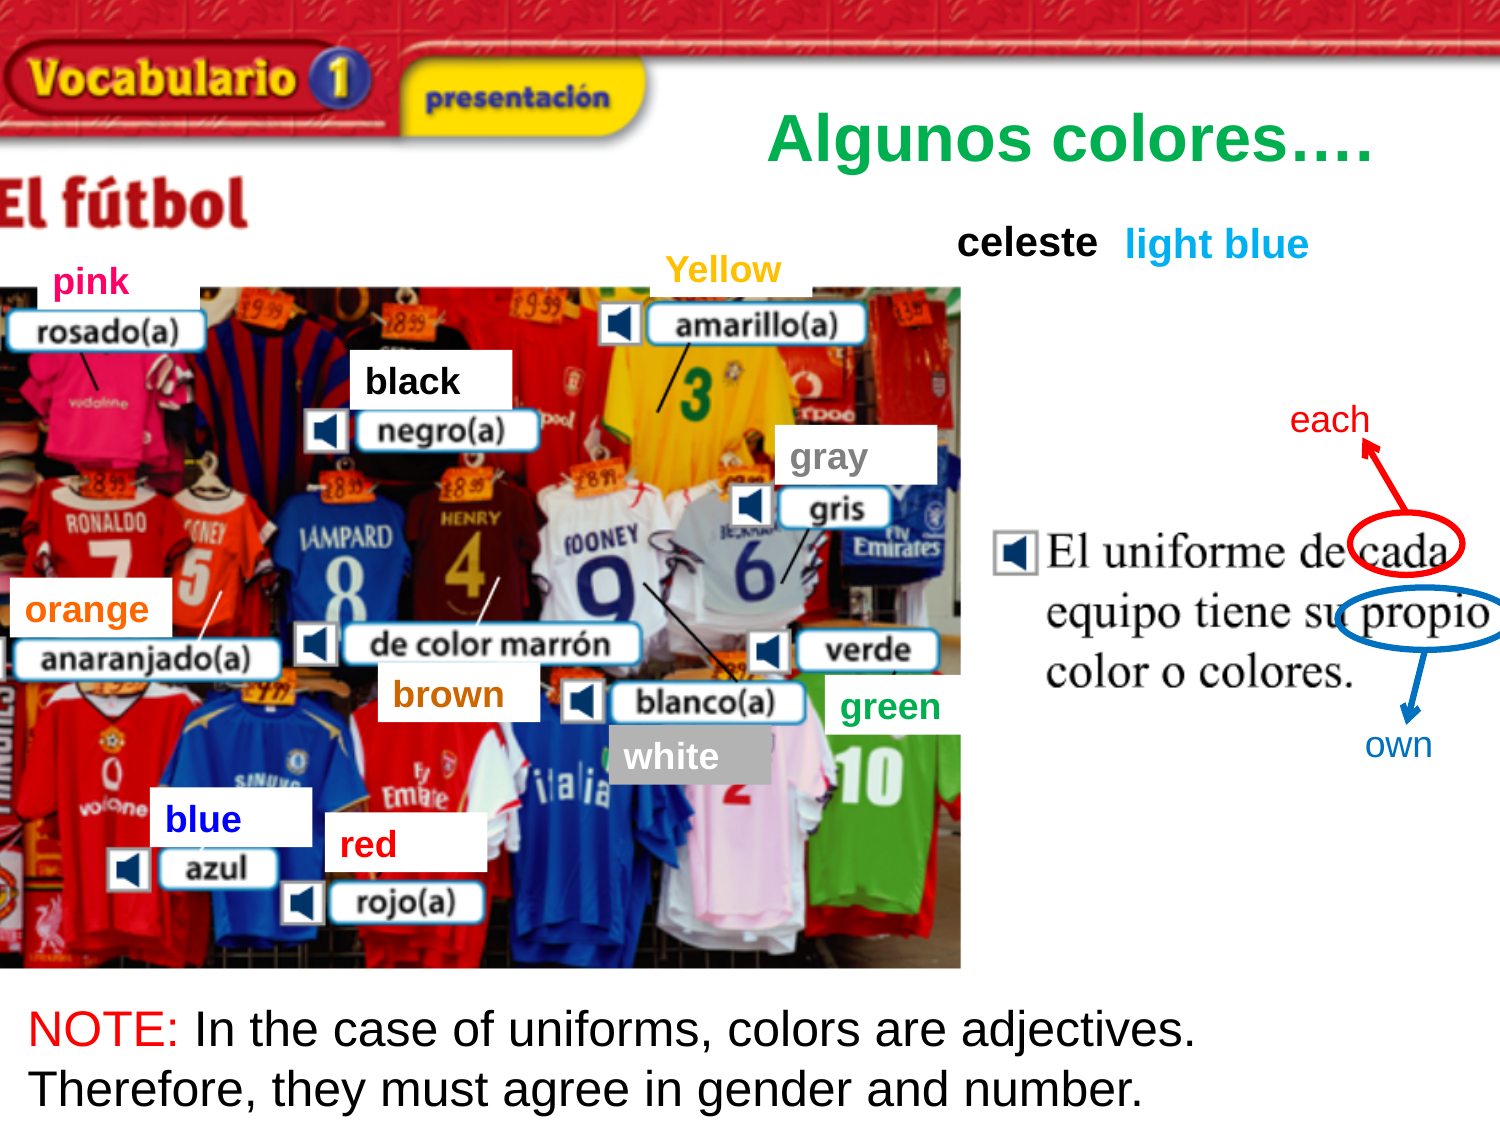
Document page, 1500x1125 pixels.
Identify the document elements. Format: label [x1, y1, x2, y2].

text_box [1405, 649, 1426, 726]
text_box [1362, 437, 1407, 513]
picture [0, 0, 1500, 1125]
